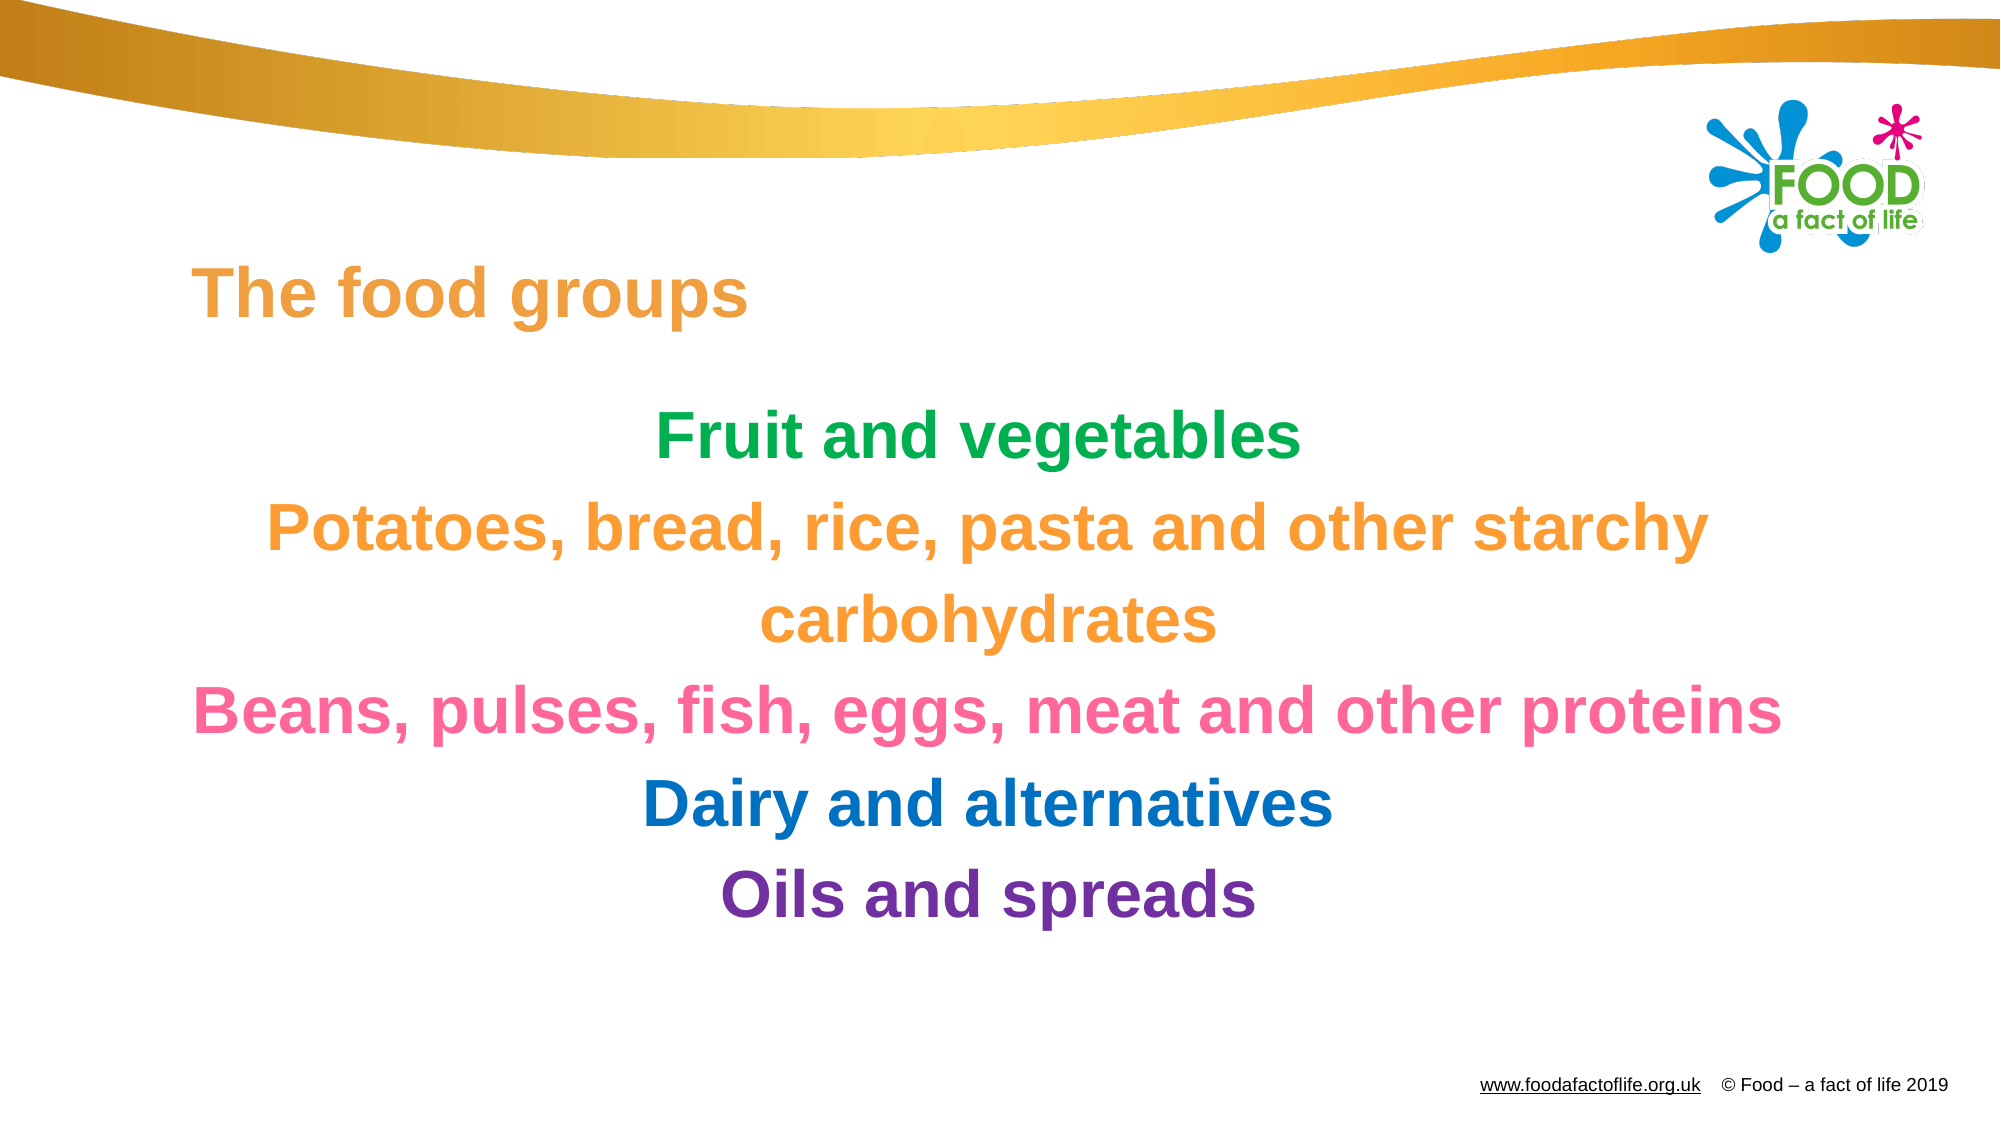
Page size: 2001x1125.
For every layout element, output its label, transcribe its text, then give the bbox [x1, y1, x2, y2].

title The food groups [191, 256, 1787, 375]
subtitle Fruit and vegetables Potatoes, bread, rice, pasta and other starchy carbohydrates Beans, pulses, fish, eggs, meat and other proteins Dairy and alternatives Oils and spreads [191, 379, 1787, 971]
picture [0, 0, 2000, 1125]
